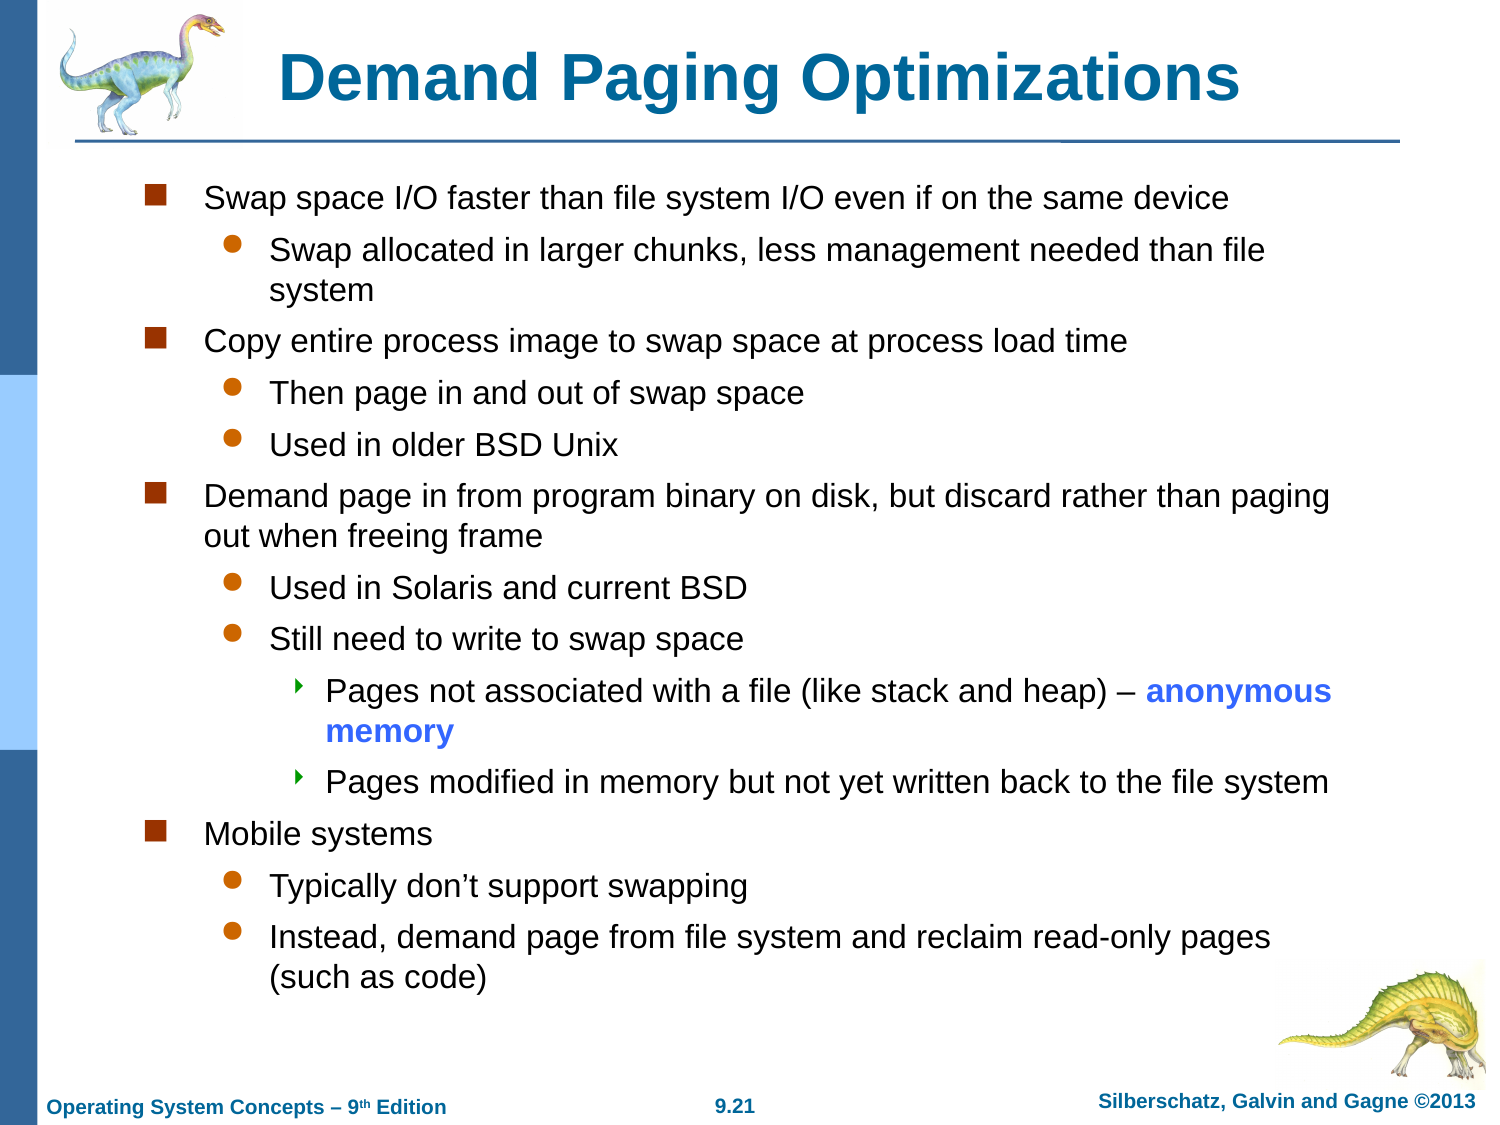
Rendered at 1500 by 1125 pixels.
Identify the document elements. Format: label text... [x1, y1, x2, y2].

picture [46, 0, 243, 149]
list Swap space I/O faster than file system I/O even if on the same device Swap allocated in larger chunks, less management needed than file system Copy entire process image to swap space at process load time Then page in and out of swap space Used in older BSD Unix Demand page in from program binary on disk, but discard rather than paging out when freeing frame Used in Solaris and current BSD Still need to write to swap space Pages not associated with a file (like stack and heap) – anonymous memory Pages modified in memory but not yet written back to the file system Mobile systems Typically don’t support swapping Instead, demand page from file system and reclaim read-only pages (such as code) [132, 168, 1376, 1028]
title Demand Paging Optimizations [85, 26, 1436, 122]
picture [1275, 959, 1486, 1090]
